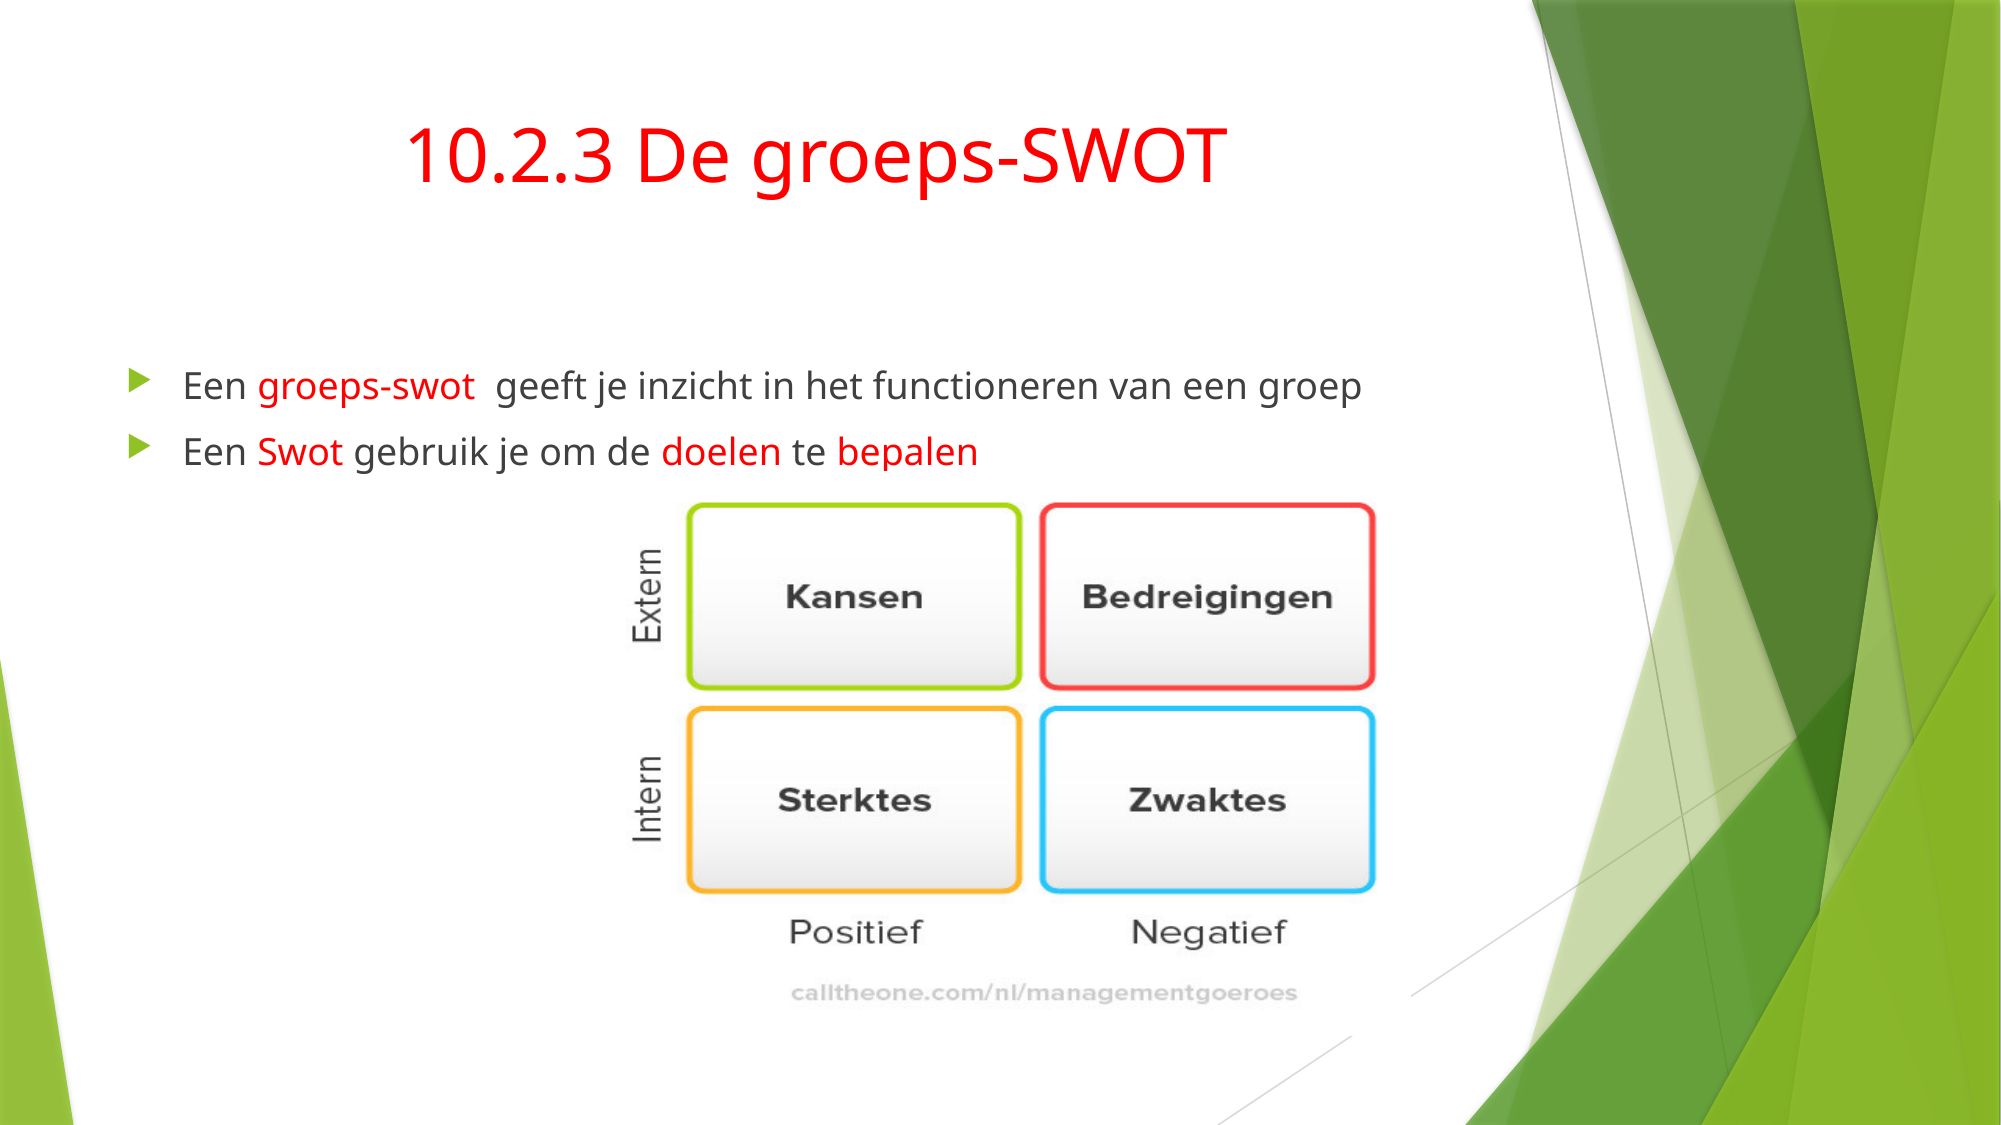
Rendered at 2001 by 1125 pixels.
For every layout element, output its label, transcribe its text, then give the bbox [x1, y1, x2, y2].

list Een groeps-swot geeft je inzicht in het functioneren van een groep Een Swot gebruik je om de doelen te bepalen [111, 354, 1522, 992]
title 10.2.3 De groeps-SWOT [111, 99, 1522, 317]
picture [588, 470, 1412, 1036]
